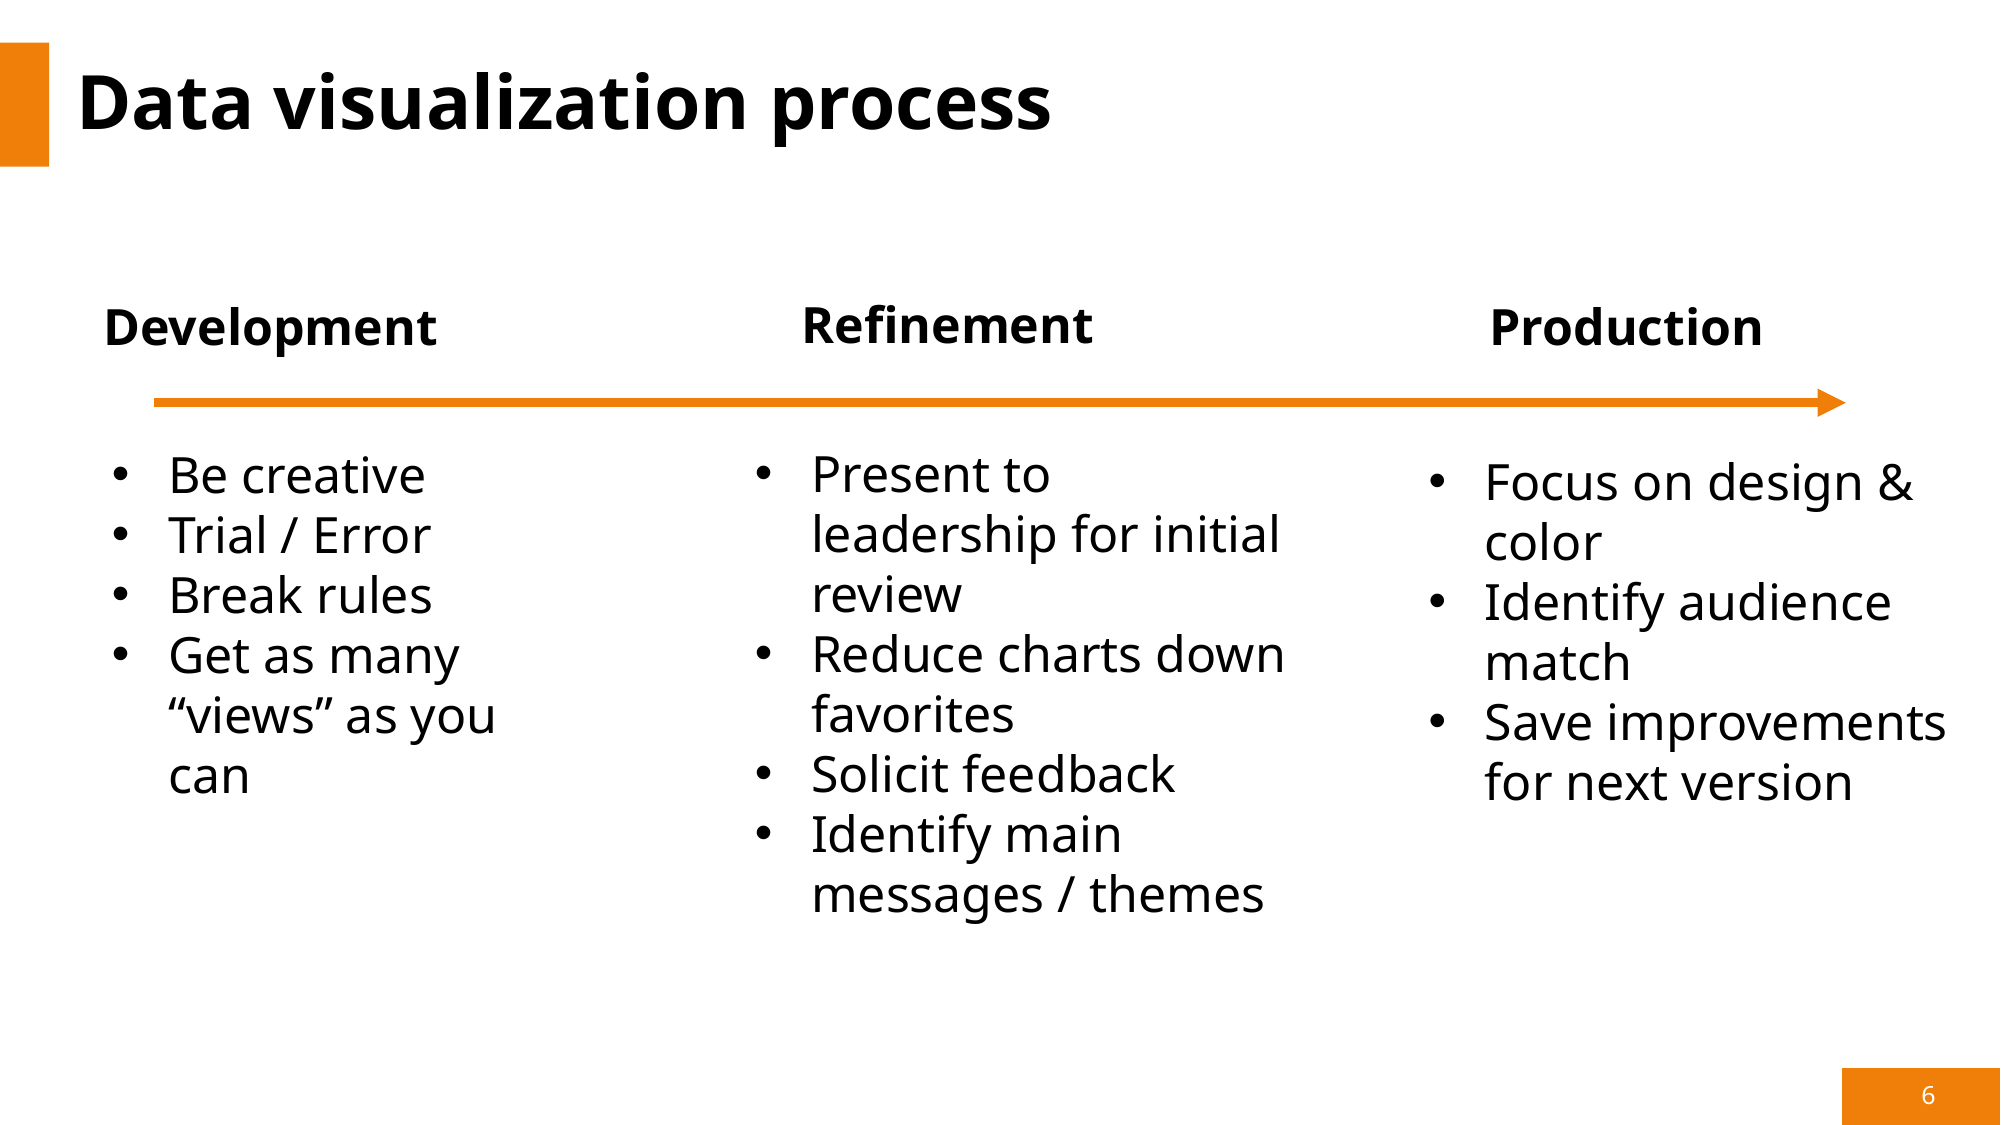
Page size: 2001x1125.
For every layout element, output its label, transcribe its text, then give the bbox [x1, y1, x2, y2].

text_box Production [1333, 287, 1921, 363]
text_box Refinement [654, 286, 1241, 361]
title Data visualization process [60, 42, 1951, 168]
text_box Development [0, 287, 564, 363]
slide_number 6 [1889, 1079, 1951, 1114]
text_box Present to leadership for initial review Reduce charts down favorites Solicit feedback Identify main messages / themes [740, 434, 1318, 930]
text_box Be creative Trial / Error Break rules Get as many “views” as you can [97, 436, 575, 811]
text_box Focus on design & color Identify audience match Save improvements for next version [1413, 442, 1973, 818]
